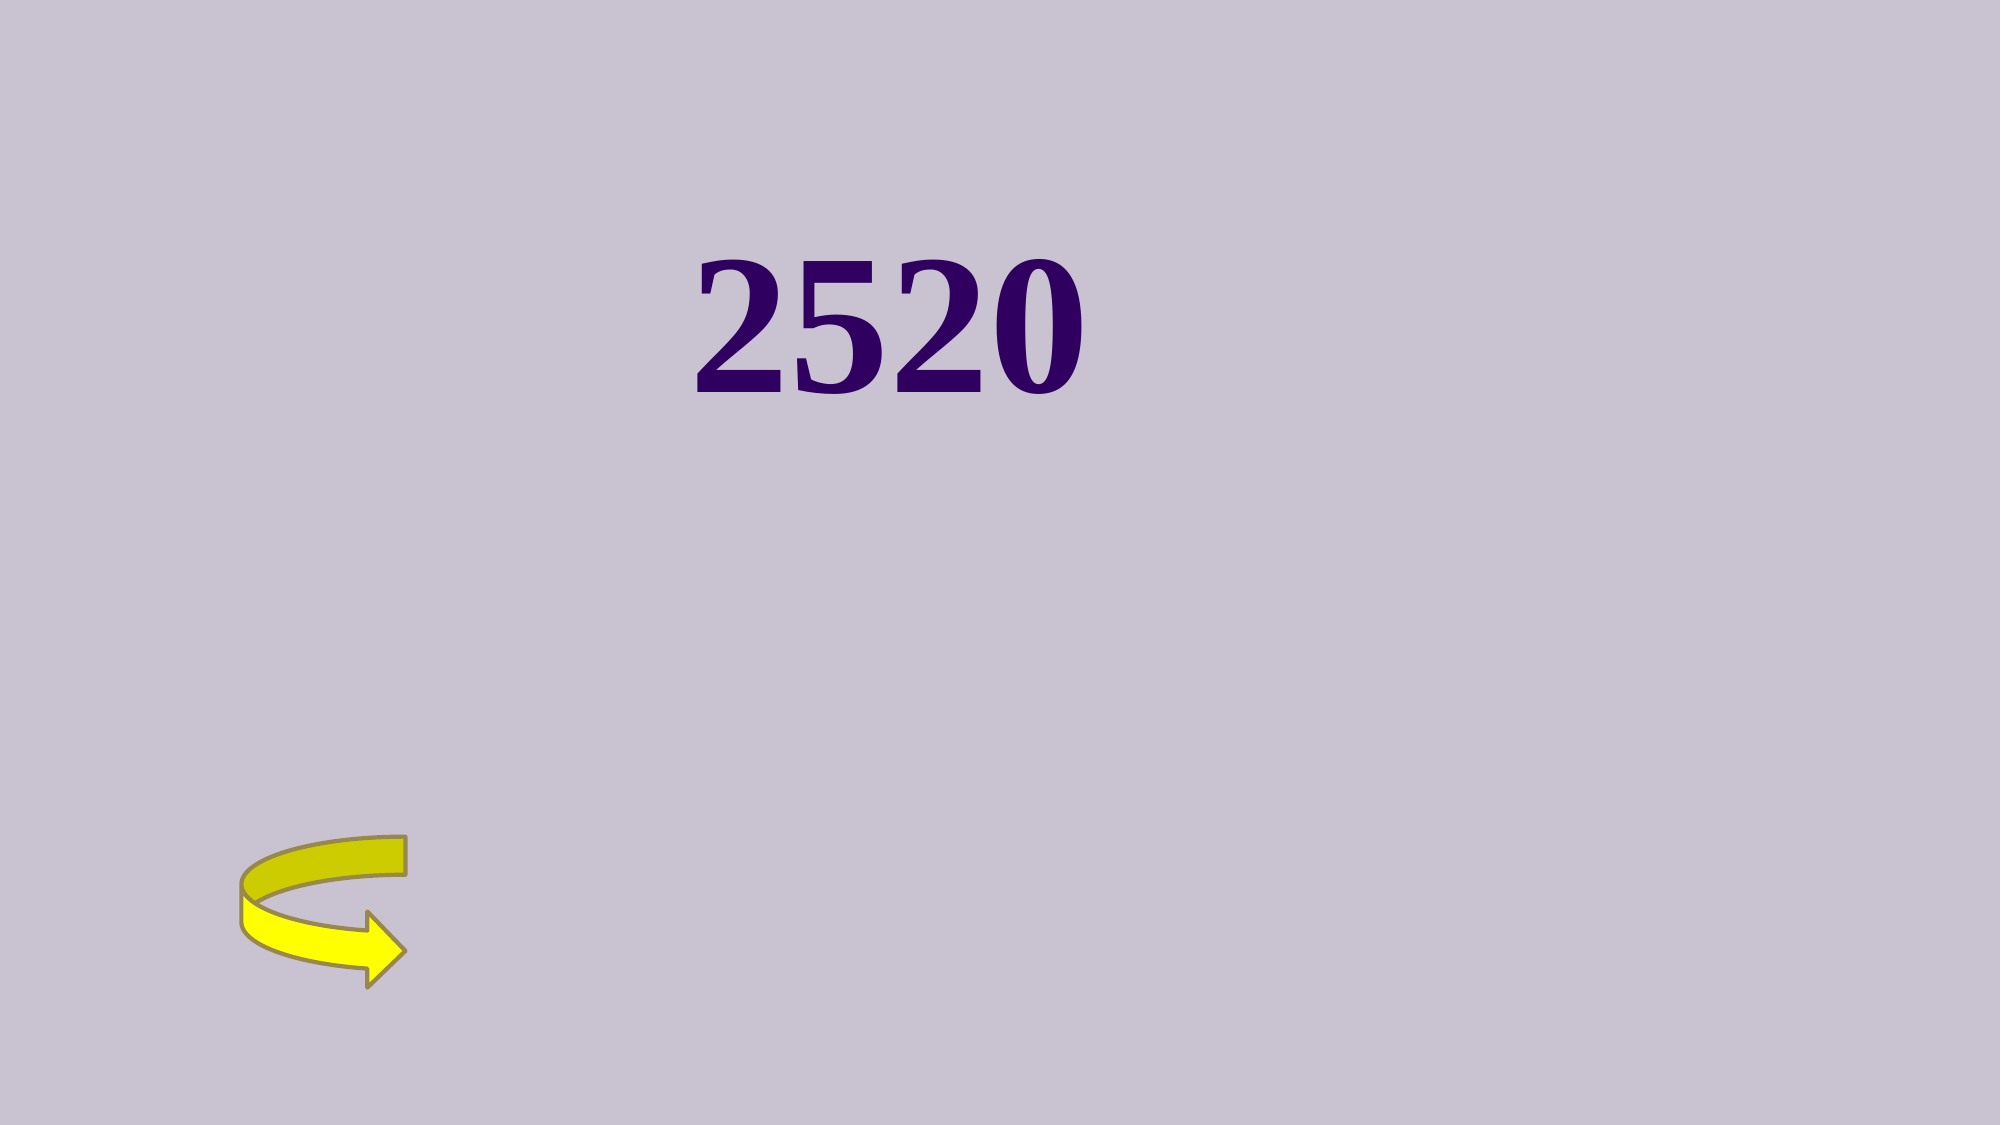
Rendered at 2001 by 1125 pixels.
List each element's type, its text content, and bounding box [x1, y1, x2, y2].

text_box [239, 834, 408, 990]
text_box 2520 [674, 185, 1144, 440]
